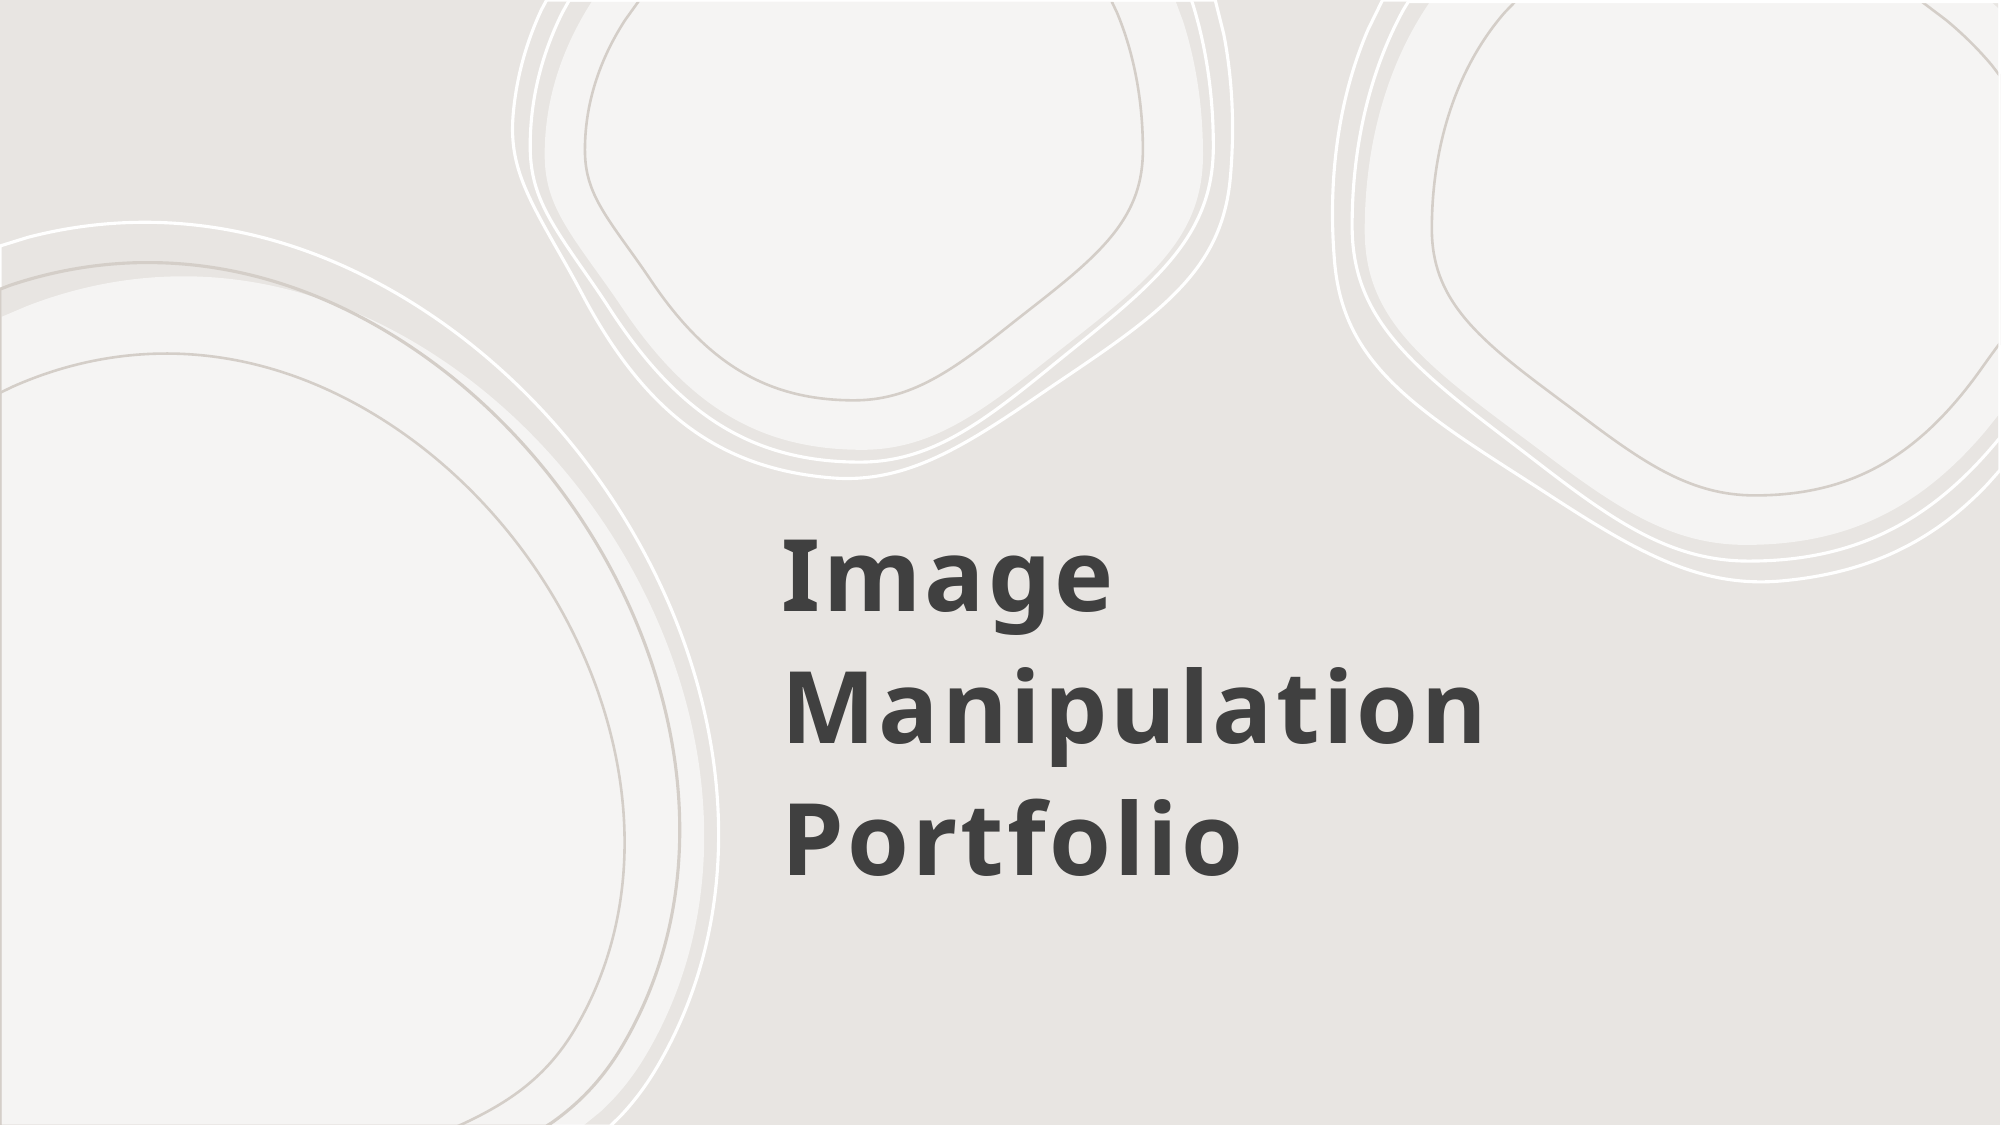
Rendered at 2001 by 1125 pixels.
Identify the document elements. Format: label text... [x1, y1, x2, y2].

title Image Manipulation Portfolio [763, 561, 1857, 911]
